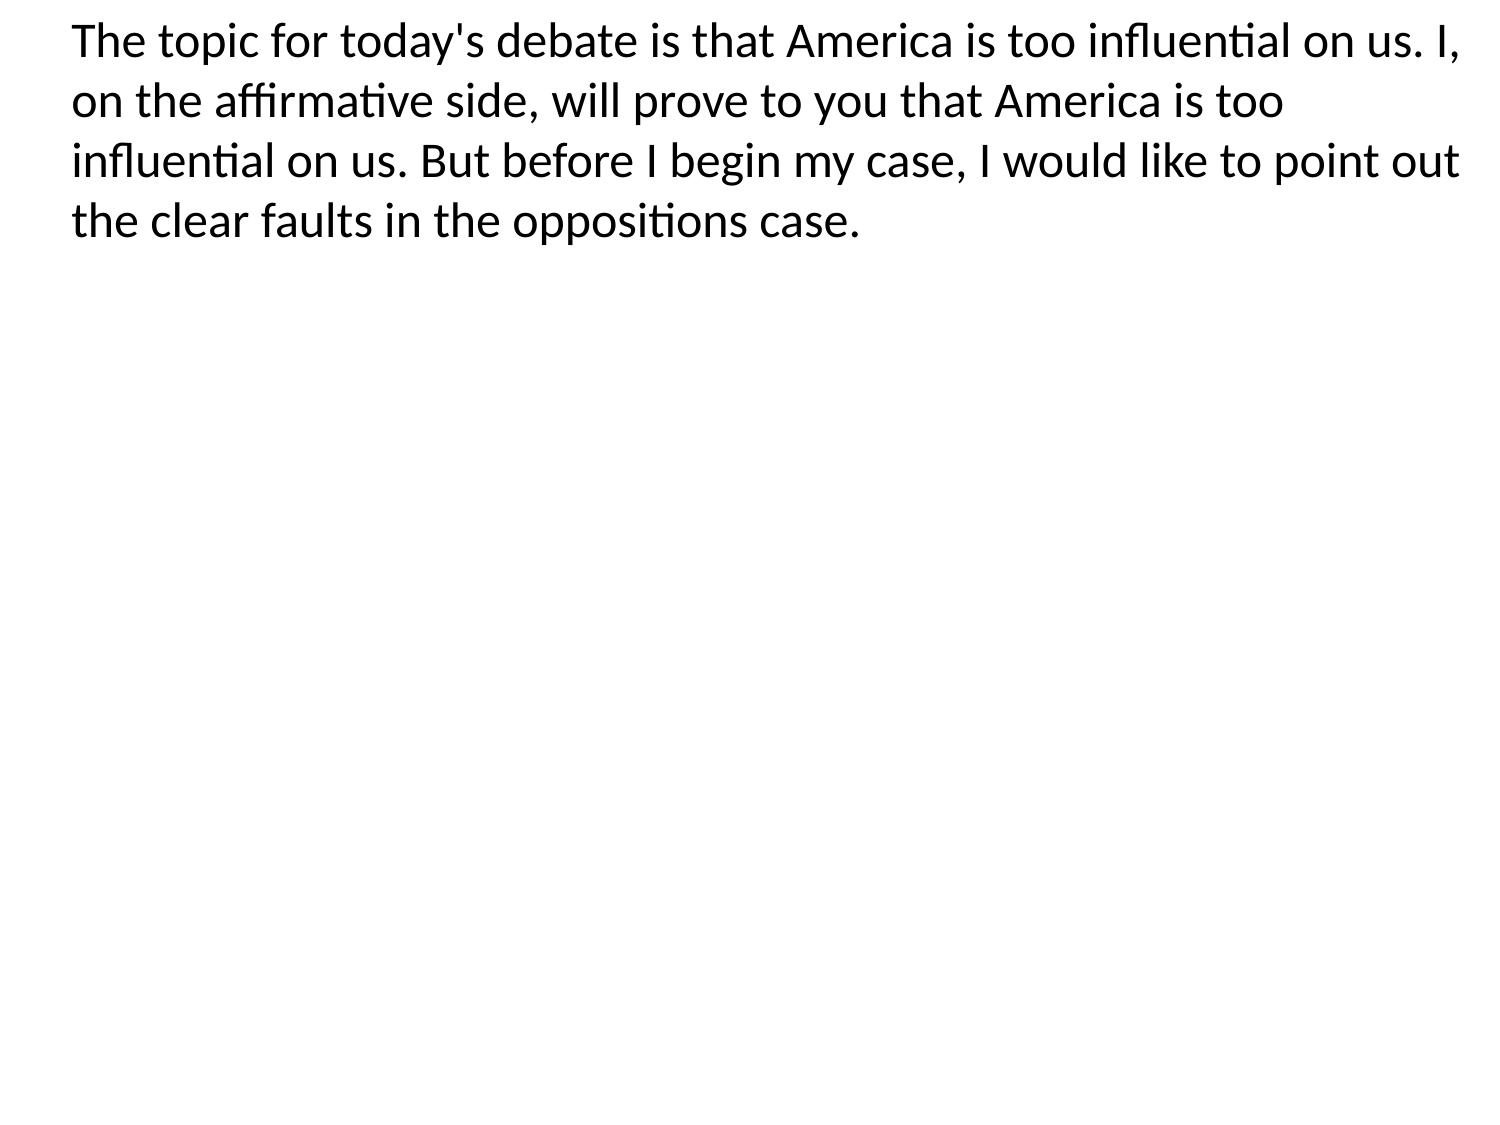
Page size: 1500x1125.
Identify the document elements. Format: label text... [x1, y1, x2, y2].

list The topic for today's debate is that America is too influential on us. I, on the affirmative side, will prove to you that America is too influential on us. But before I begin my case, I would like to point out the clear faults in the oppositions case. [0, 0, 1500, 1125]
